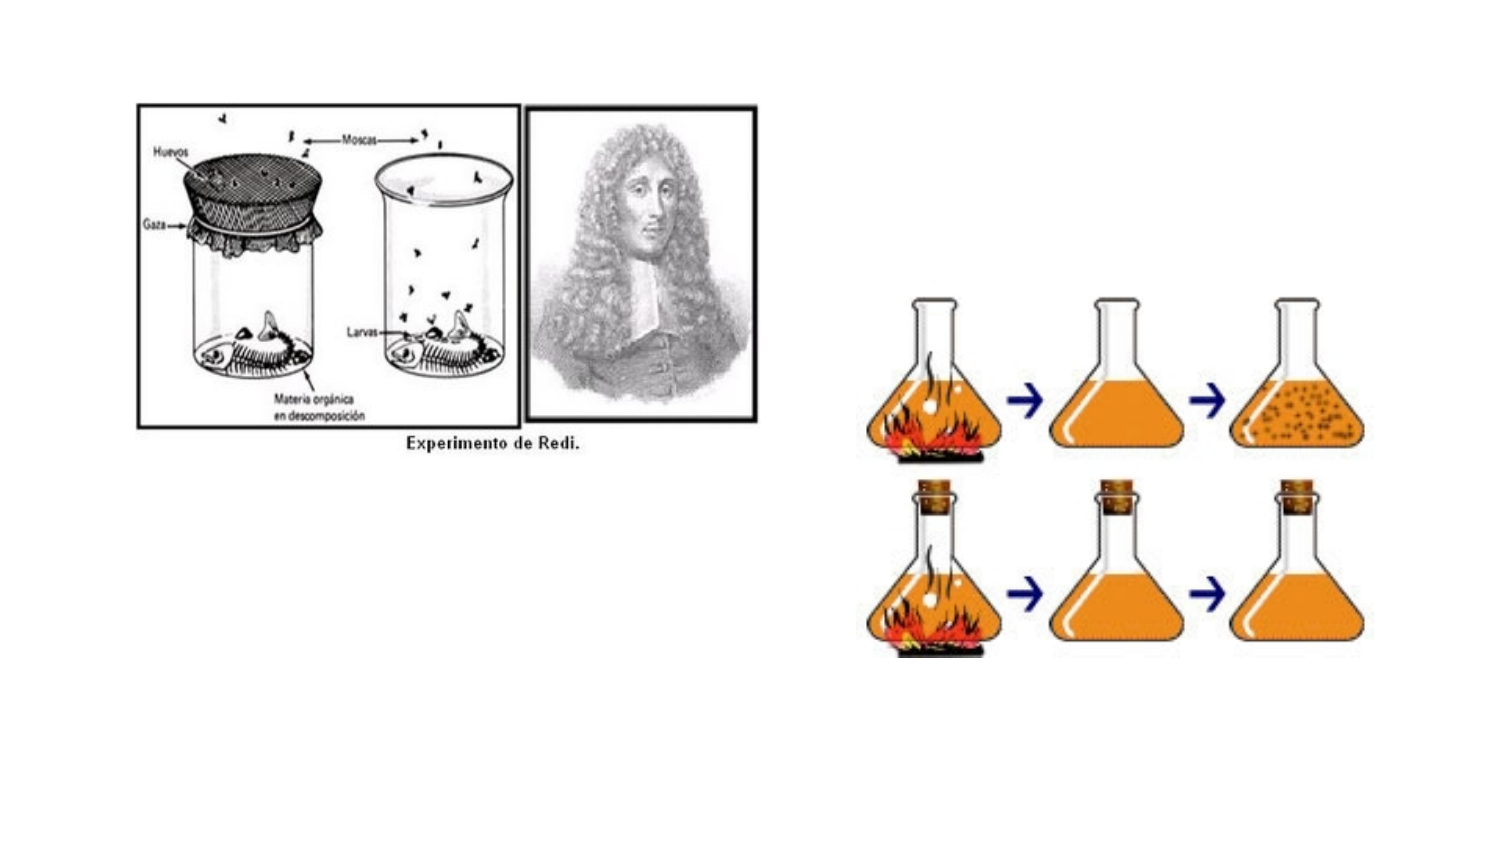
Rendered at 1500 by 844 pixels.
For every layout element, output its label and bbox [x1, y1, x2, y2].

picture [855, 279, 1374, 659]
picture [135, 102, 762, 458]
